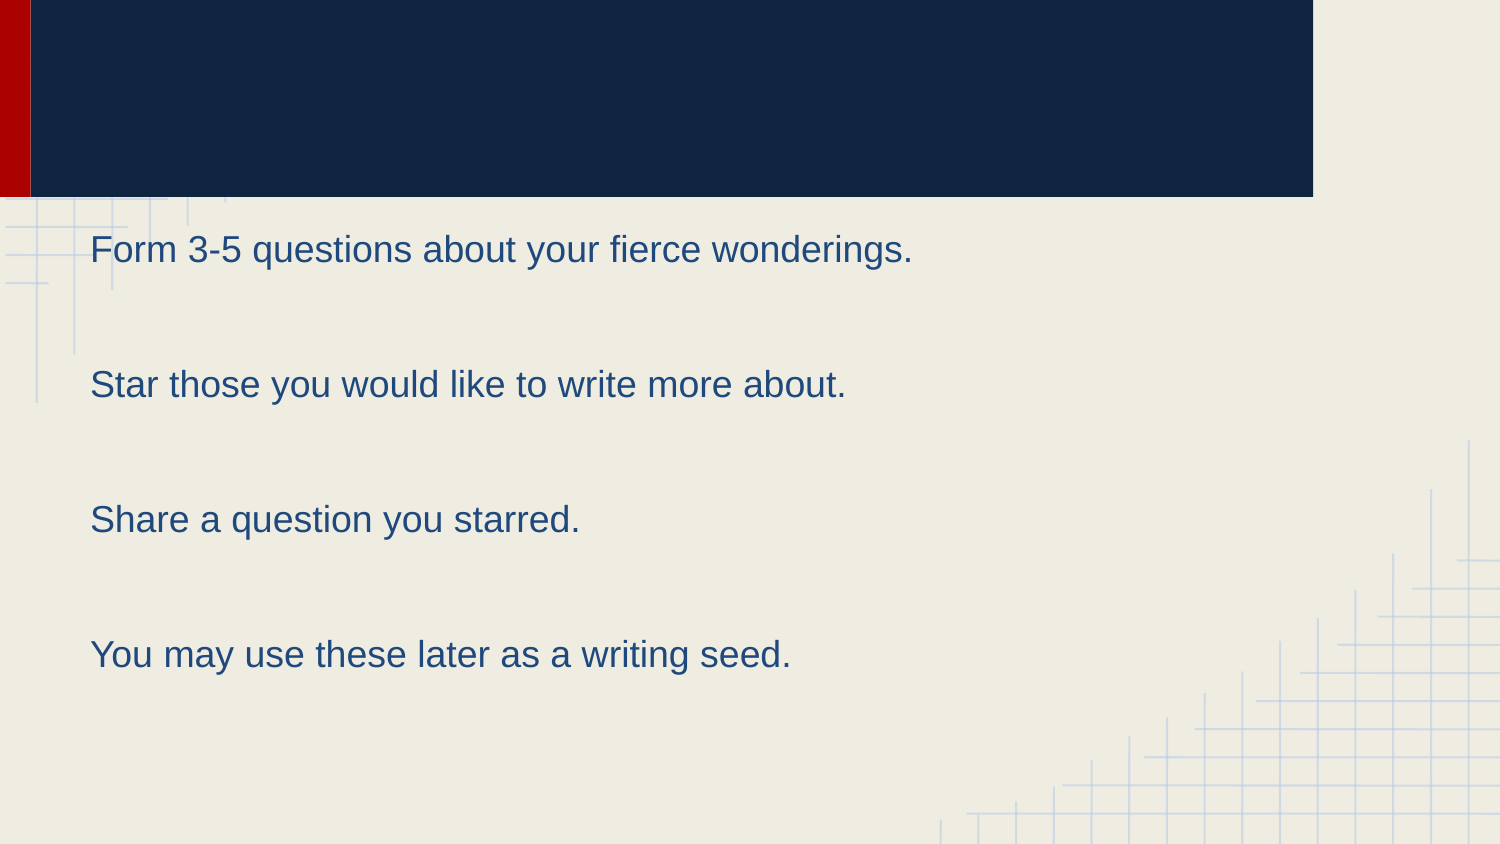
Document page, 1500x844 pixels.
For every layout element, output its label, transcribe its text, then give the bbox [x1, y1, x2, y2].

list Form 3-5 questions about your fierce wonderings. Star those you would like to write more about. Share a question you starred. You may use these later as a writing seed. [75, 209, 1425, 806]
